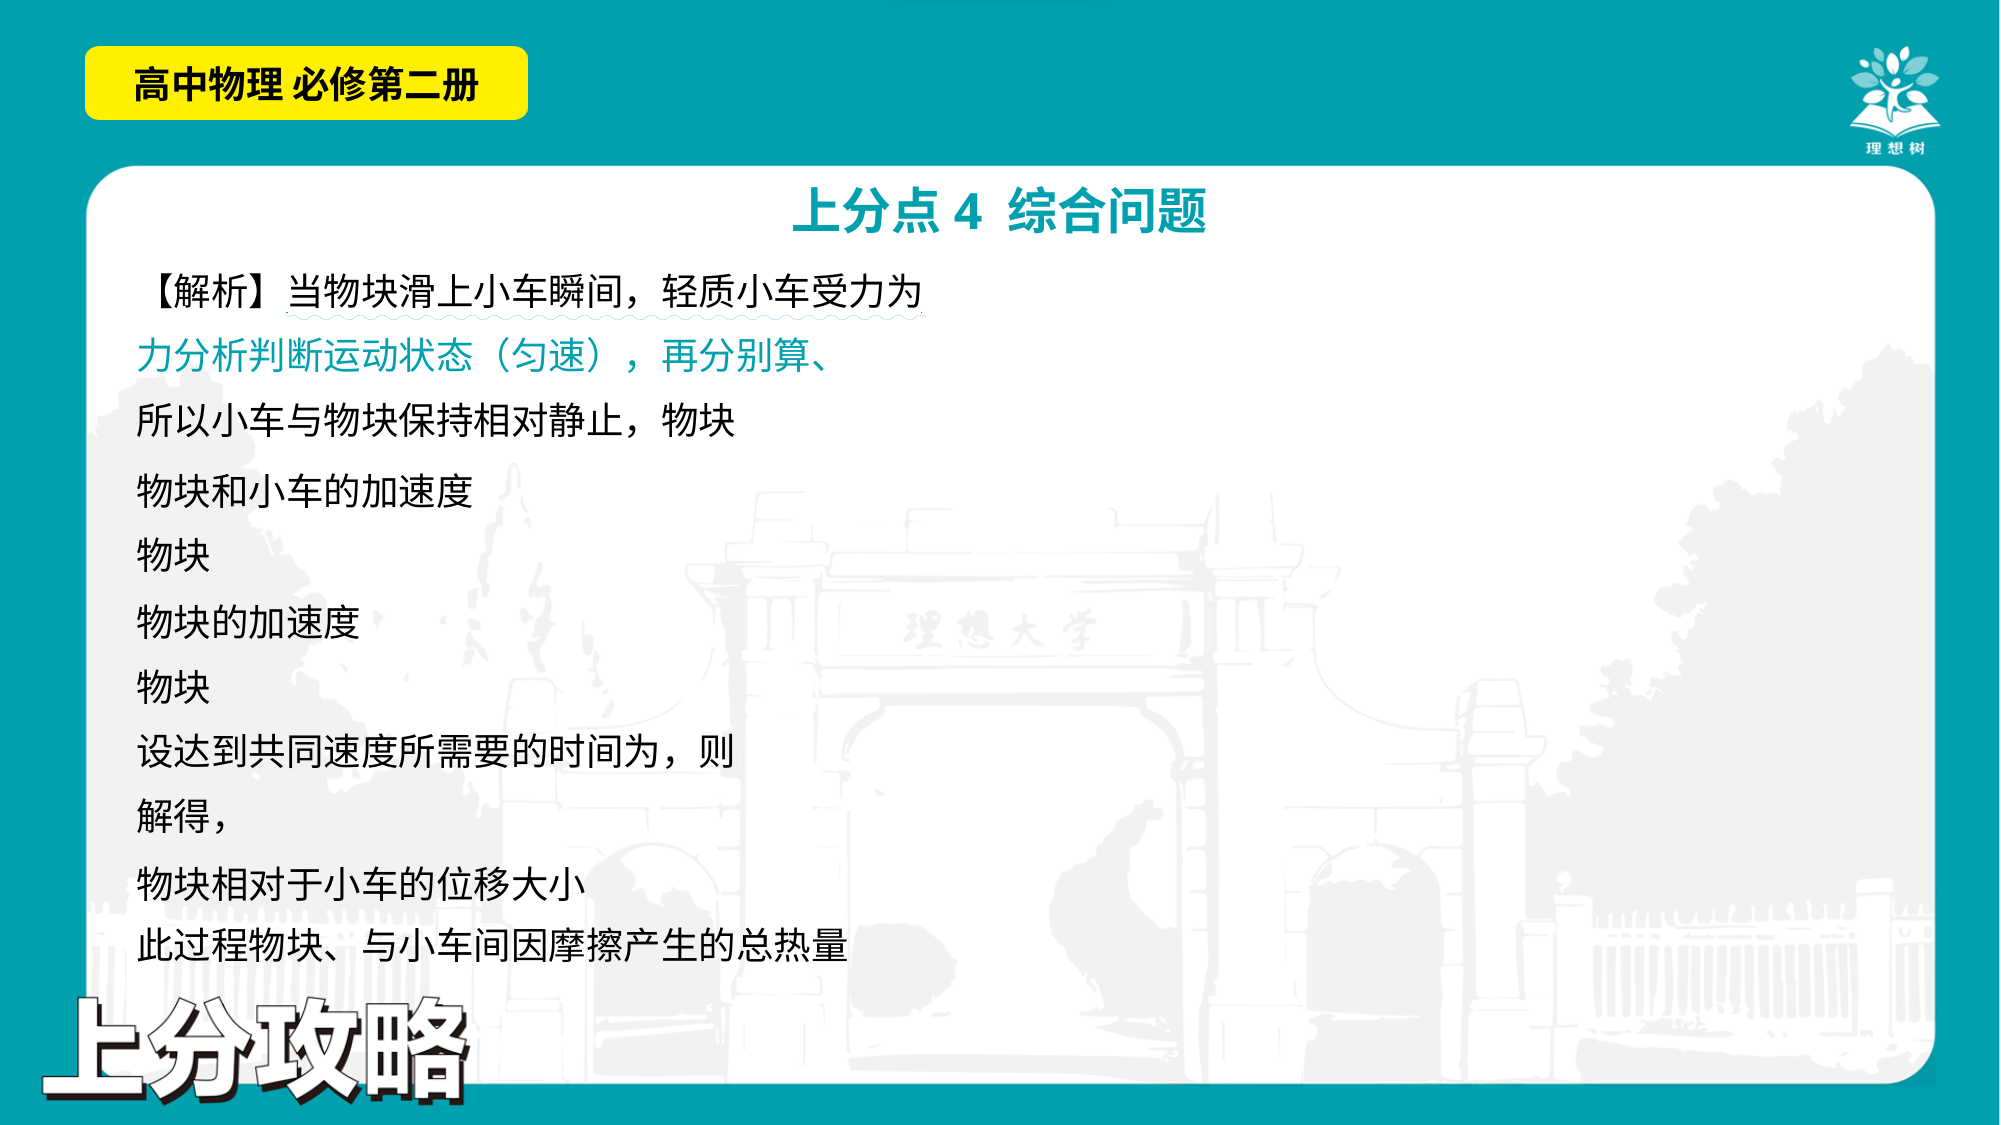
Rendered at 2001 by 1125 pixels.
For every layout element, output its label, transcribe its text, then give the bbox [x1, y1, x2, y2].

text_box . . [285, 246, 1491, 314]
picture [0, 0, 2000, 1125]
